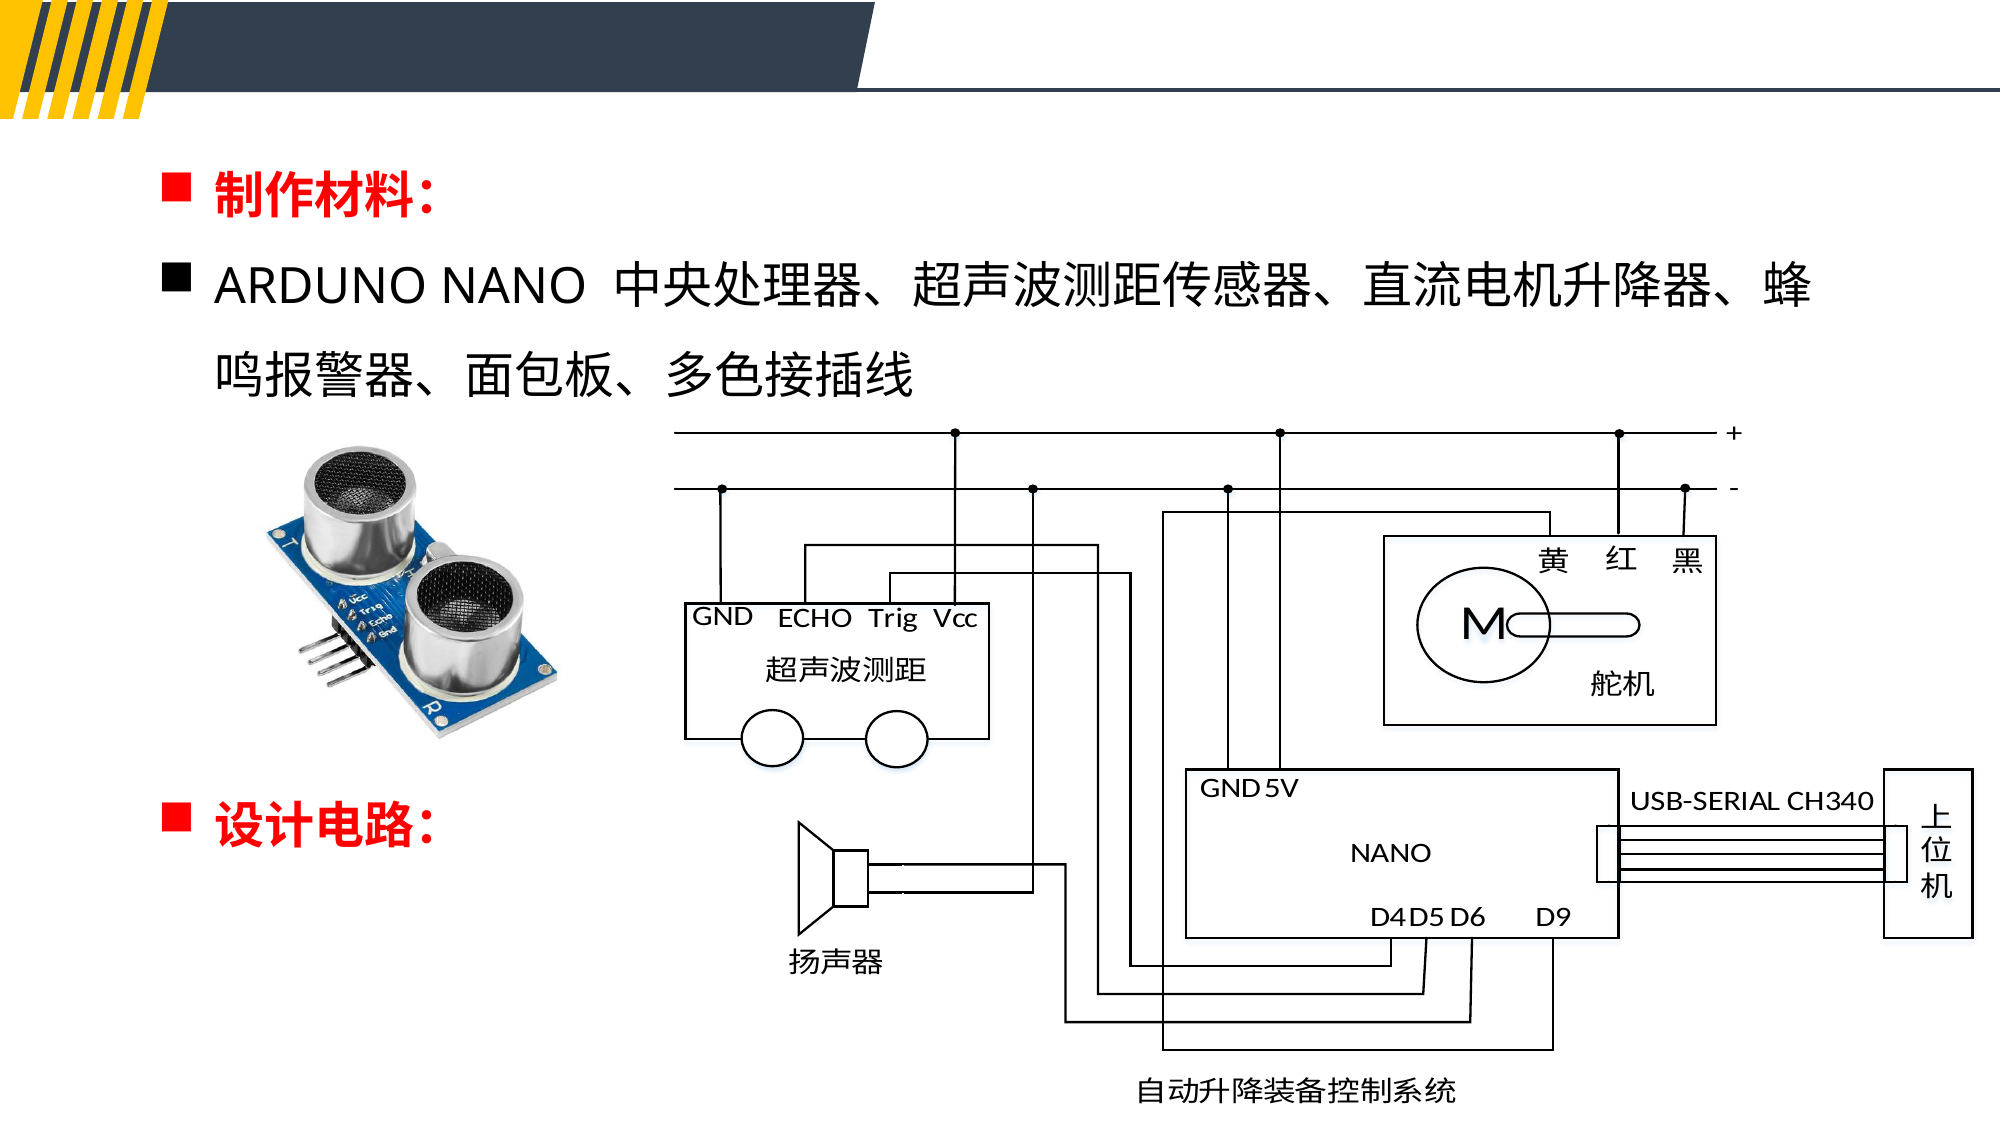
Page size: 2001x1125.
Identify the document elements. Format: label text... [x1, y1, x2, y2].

text_box [169, 0, 877, 88]
text_box 制作材料： ARDUNO NANO 中央处理器、超声波测距传感器、直流电机升降器、蜂鸣报警器、面包板、多色接插线 设计电路： [143, 125, 1848, 1041]
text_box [0, 0, 169, 119]
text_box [670, 402, 1983, 1111]
picture [224, 421, 575, 773]
